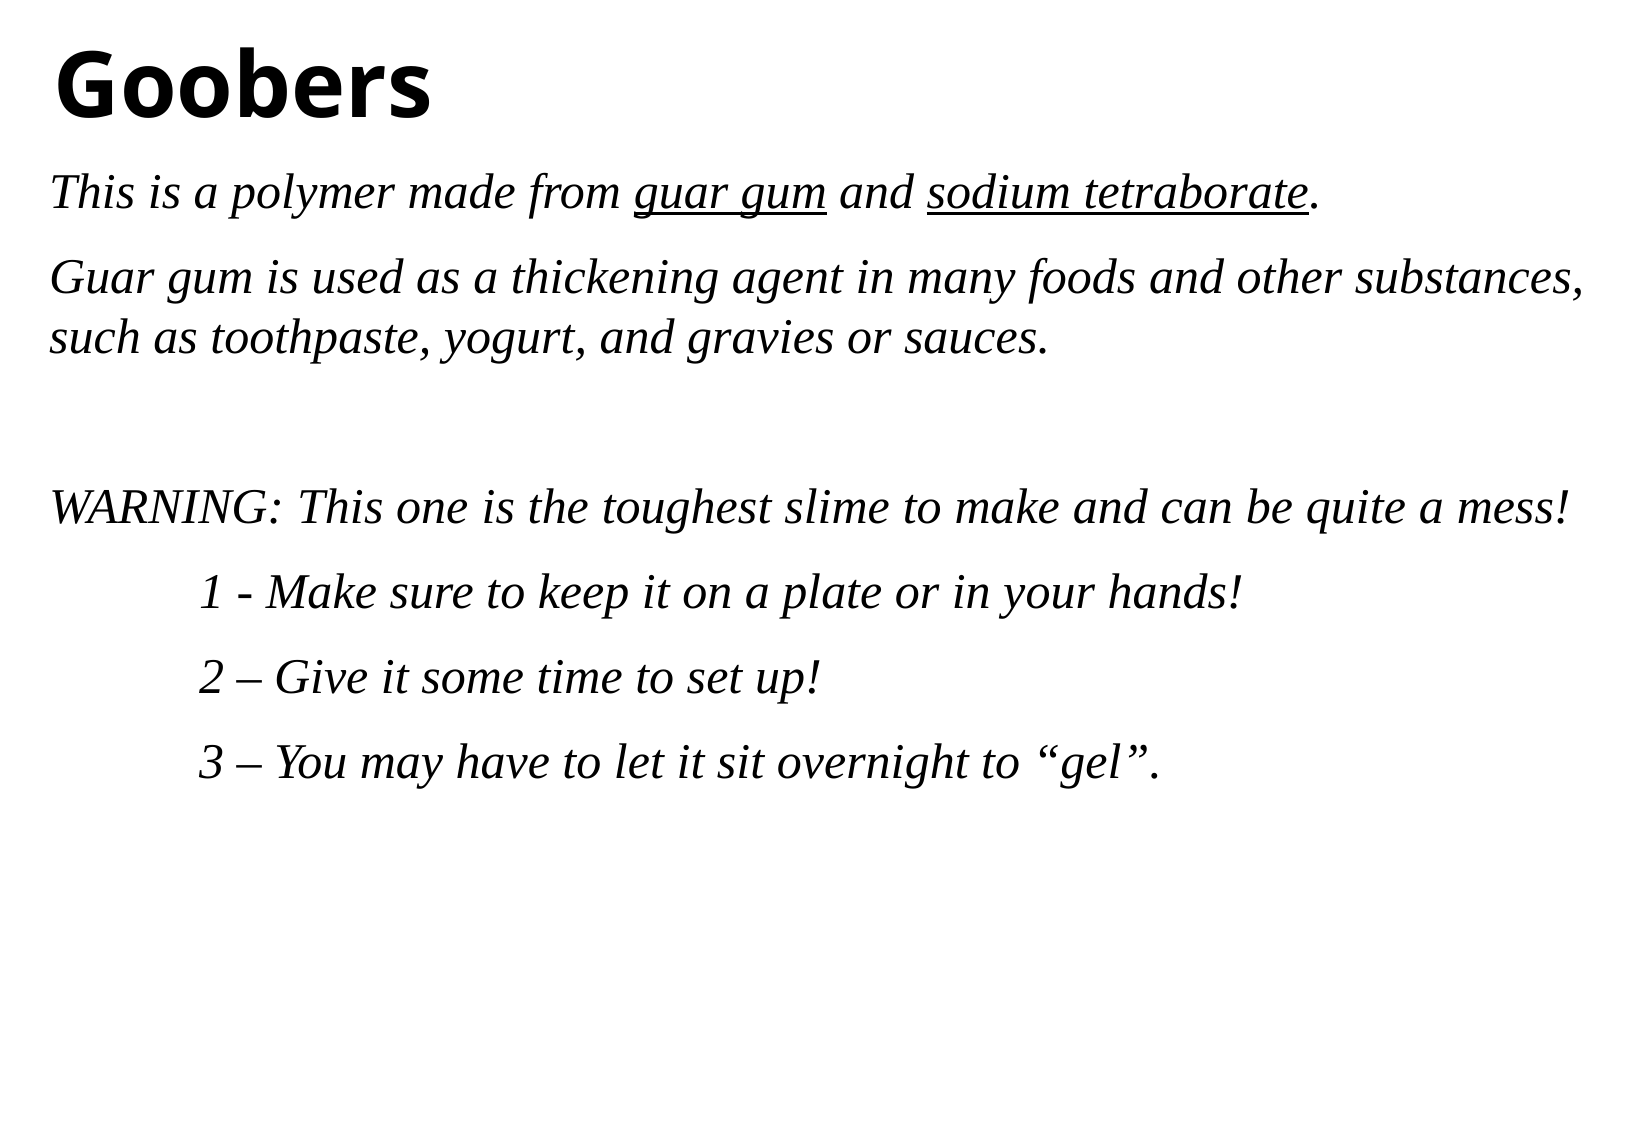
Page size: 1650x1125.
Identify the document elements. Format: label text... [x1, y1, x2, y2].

title Goobers [0, 0, 488, 163]
text_box This is a polymer made from guar gum and sodium tetraborate. Guar gum is used as a thickening agent in many foods and other substances, such as toothpaste, yogurt, and gravies or sauces. WARNING: This one is the toughest slime to make and can be quite a mess! 1 - Make sure to keep it on a plate or in your hands! 2 – Give it some time to set up! 3 – You may have to let it sit overnight to “gel”. [34, 151, 1600, 882]
